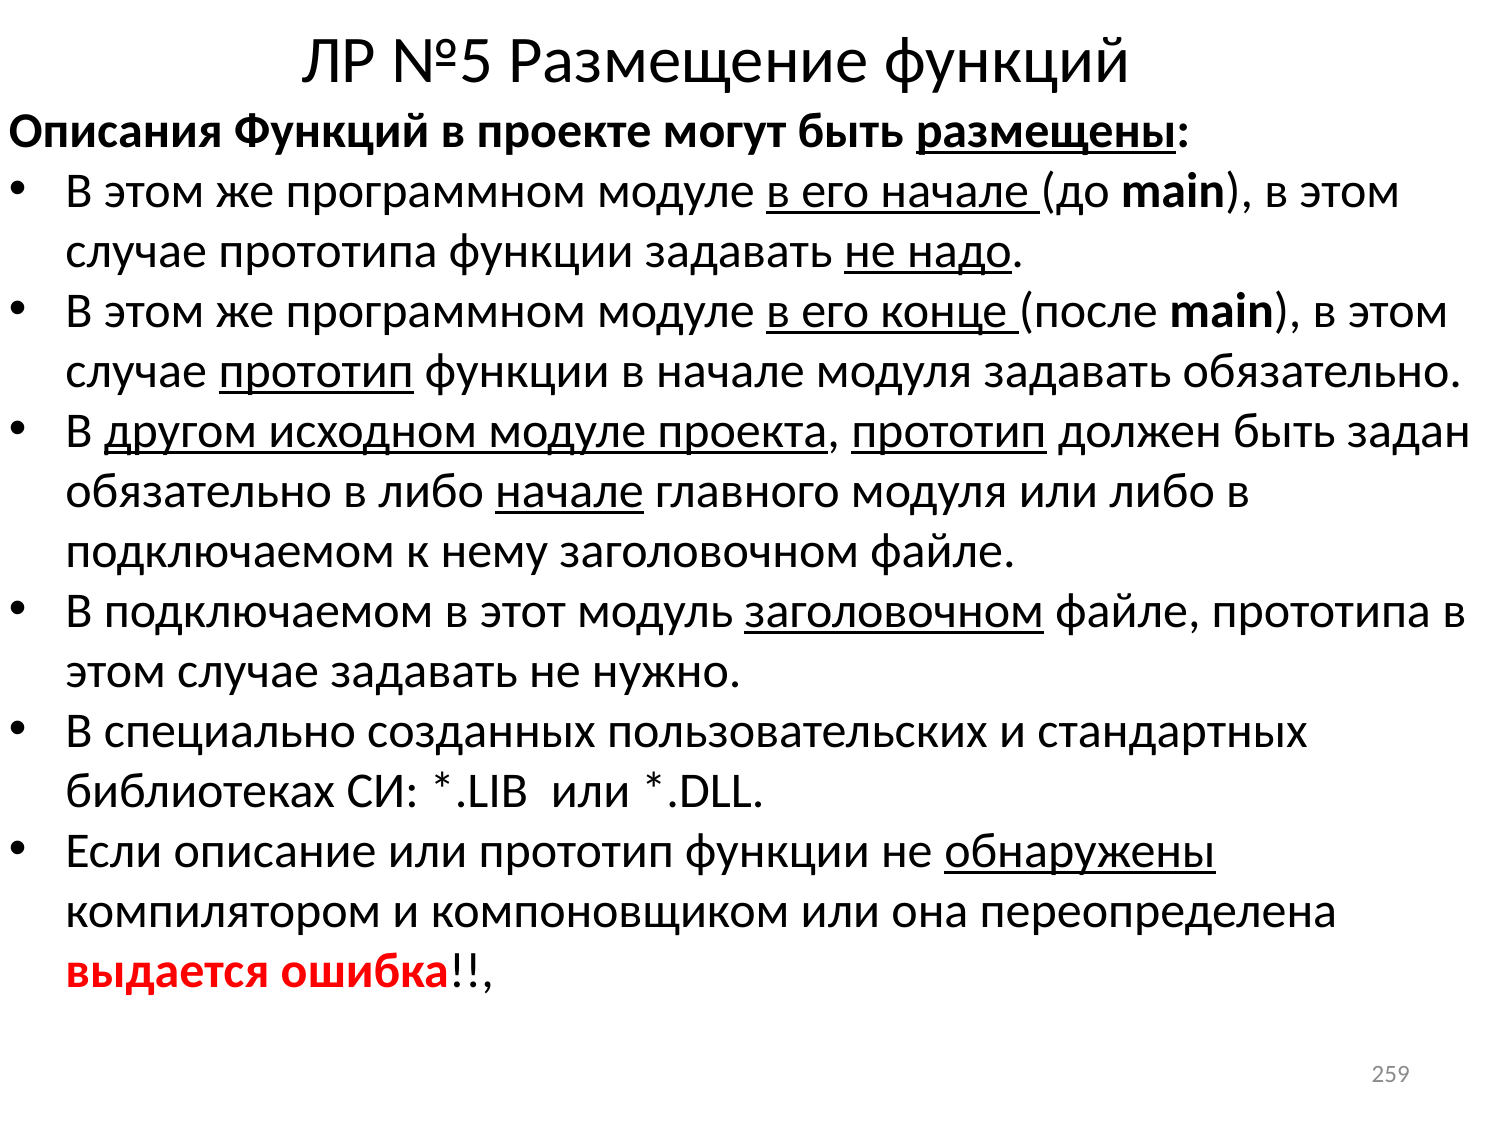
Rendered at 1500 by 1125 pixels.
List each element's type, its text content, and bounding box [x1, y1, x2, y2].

slide_number 259 [1074, 1042, 1425, 1103]
title ЛР №5 Размещение функций [135, 9, 1297, 89]
text_box Описания Функций в проекте могут быть размещены: В этом же программном модуле в его начале (до main), в этом случае прототипа функции задавать не надо. В этом же программном модуле в его конце (после main), в этом случае прототип функции в начале модуля задавать обязательно. В другом исходном модуле проекта, прототип должен быть задан обязательно в либо начале главного модуля или либо в подключаемом к нему заголовочном файле. В подключаемом в этот модуль заголовочном файле, прототипа в этом случае задавать не нужно. В специально созданных пользовательских и стандартных библиотеках СИ: *.LIB или *.DLL. Если описание или прототип функции не обнаружены компилятором и компоновщиком или она переопределена выдается ошибка!!, [0, 89, 1500, 1012]
